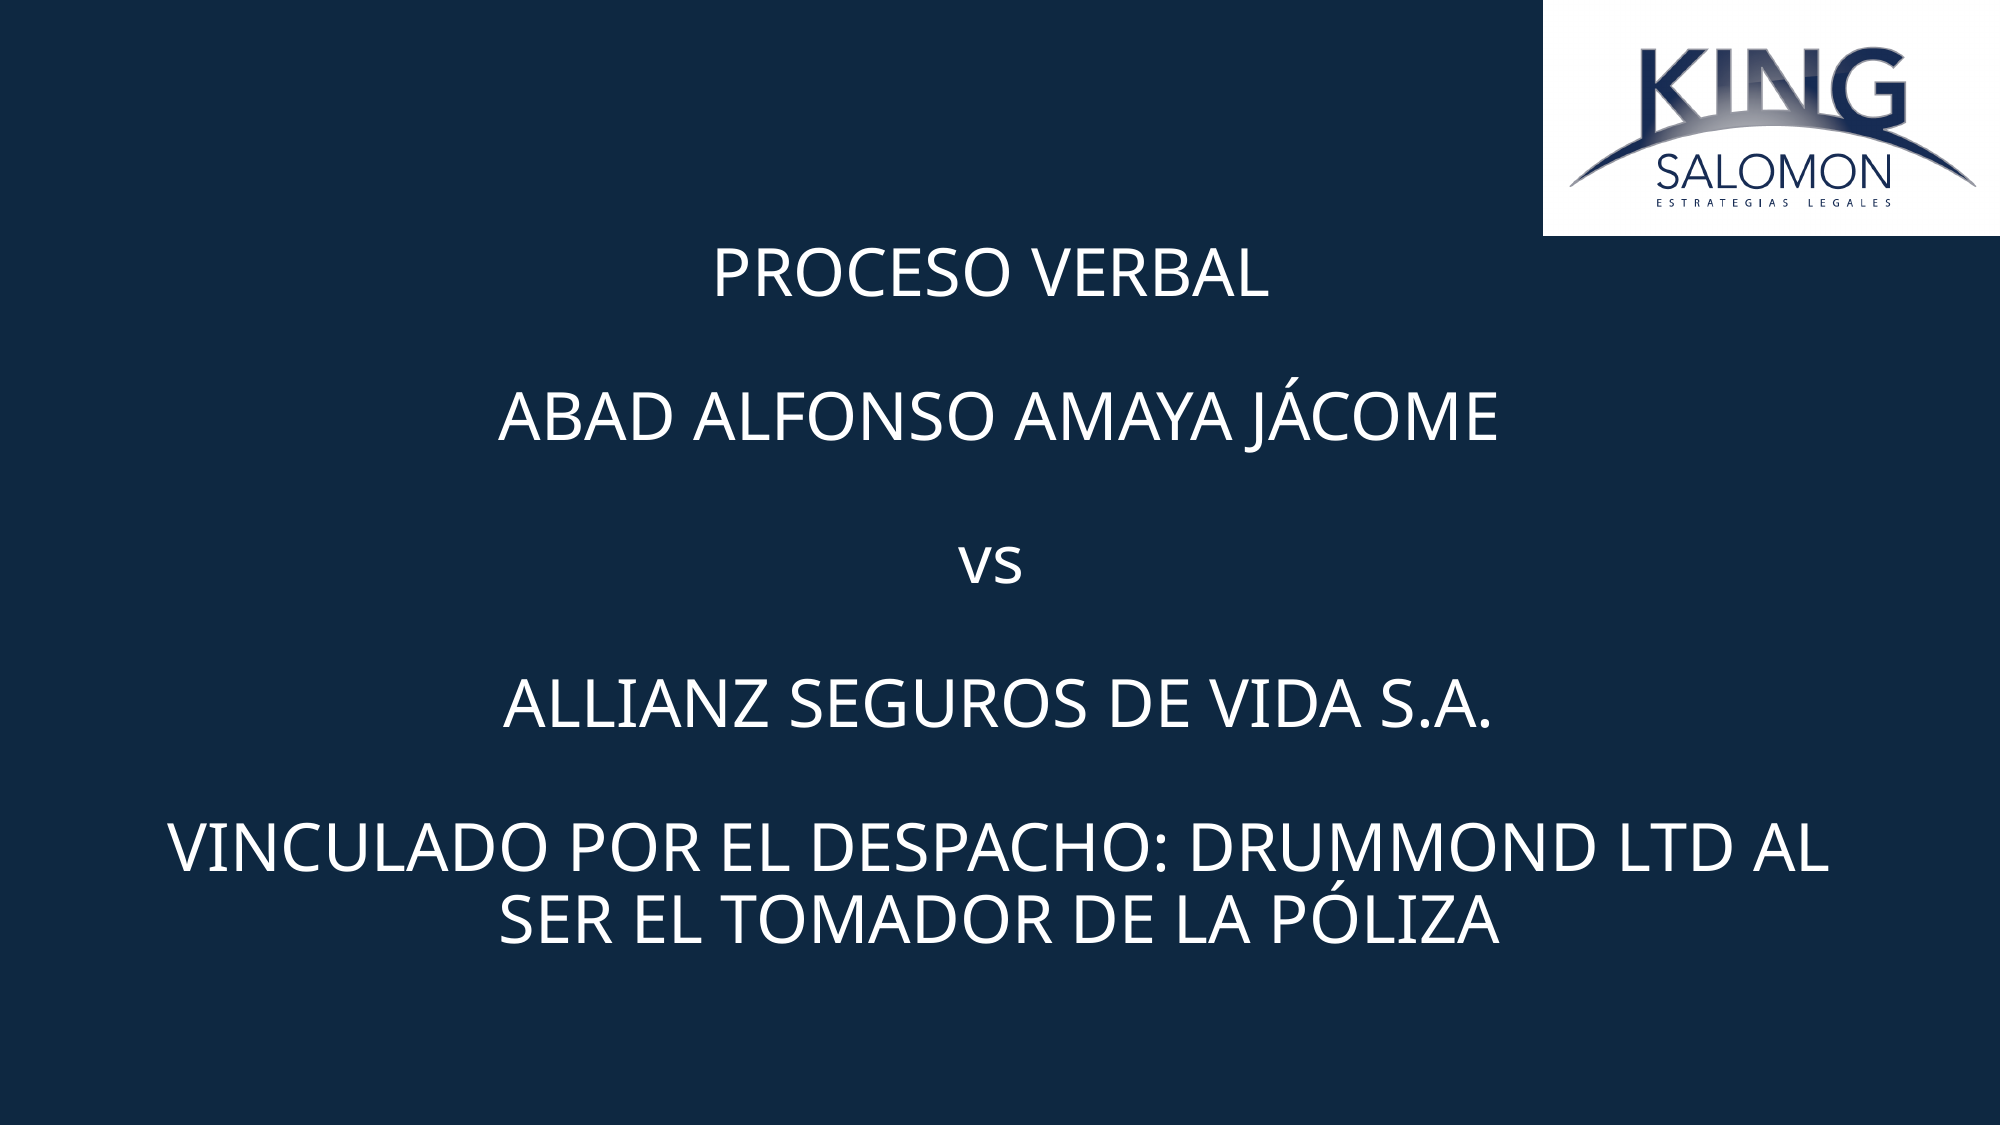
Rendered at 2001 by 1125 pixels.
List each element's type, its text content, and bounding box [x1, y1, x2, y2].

title PROCESO VERBAL ABAD ALFONSO AMAYA JÁCOME vs ALLIANZ SEGUROS DE VIDA S.A. VINCULADO POR EL DESPACHO: DRUMMOND LTD AL SER EL TOMADOR DE LA PÓLIZA [137, 453, 1863, 672]
picture [1542, 0, 2000, 236]
